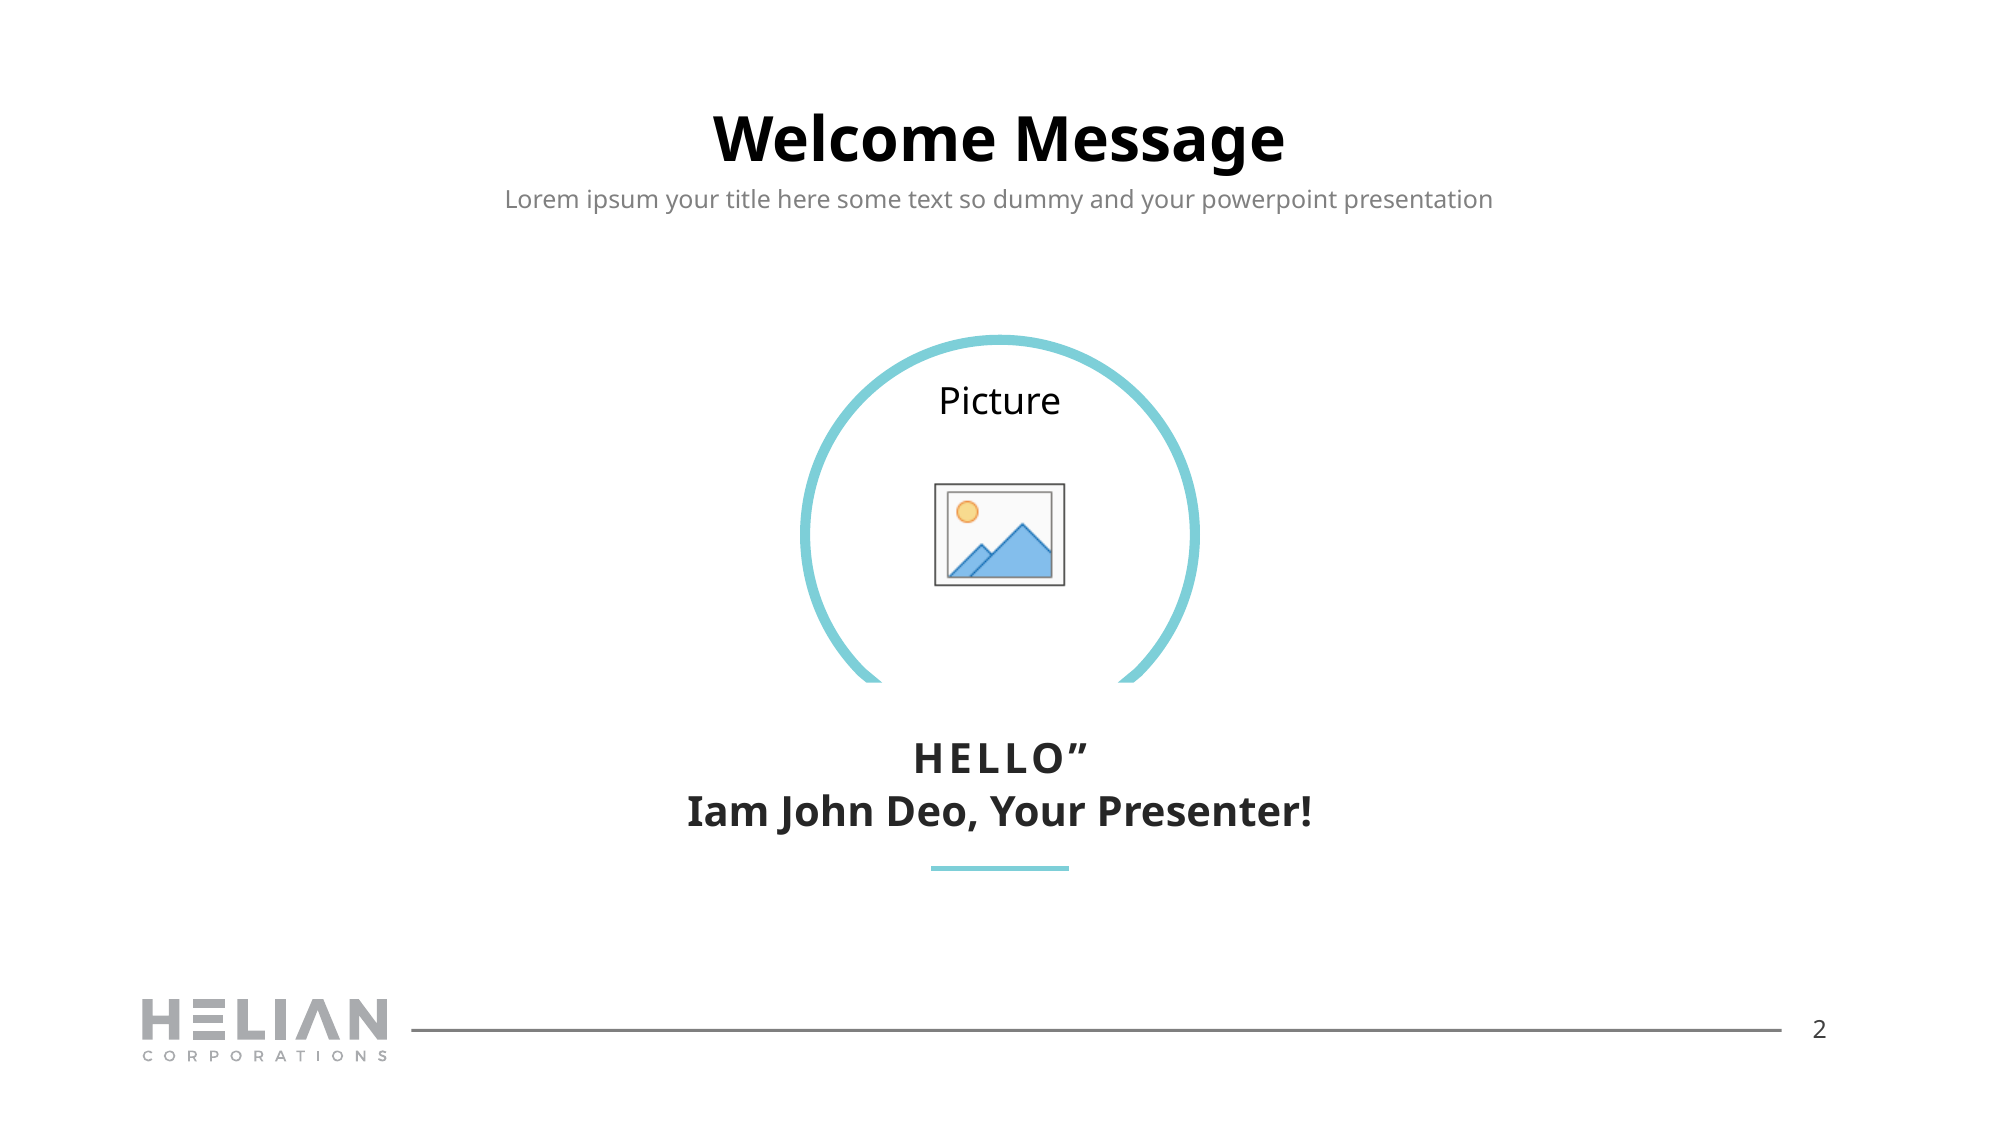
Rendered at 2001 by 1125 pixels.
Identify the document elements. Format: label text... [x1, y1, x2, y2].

text_box [886, 333, 1114, 369]
list Lorem ipsum your title here some text so dummy and your powerpoint presentation [137, 179, 1863, 226]
text_box [1166, 421, 1202, 649]
text_box Iam John Deo, Your Presenter! [657, 777, 1343, 843]
slide_number 2 [1781, 992, 1858, 1069]
title Welcome Message [137, 100, 1863, 179]
text_box [798, 421, 834, 649]
text_box HELLO” [887, 724, 1113, 777]
picture [834, 369, 1166, 700]
